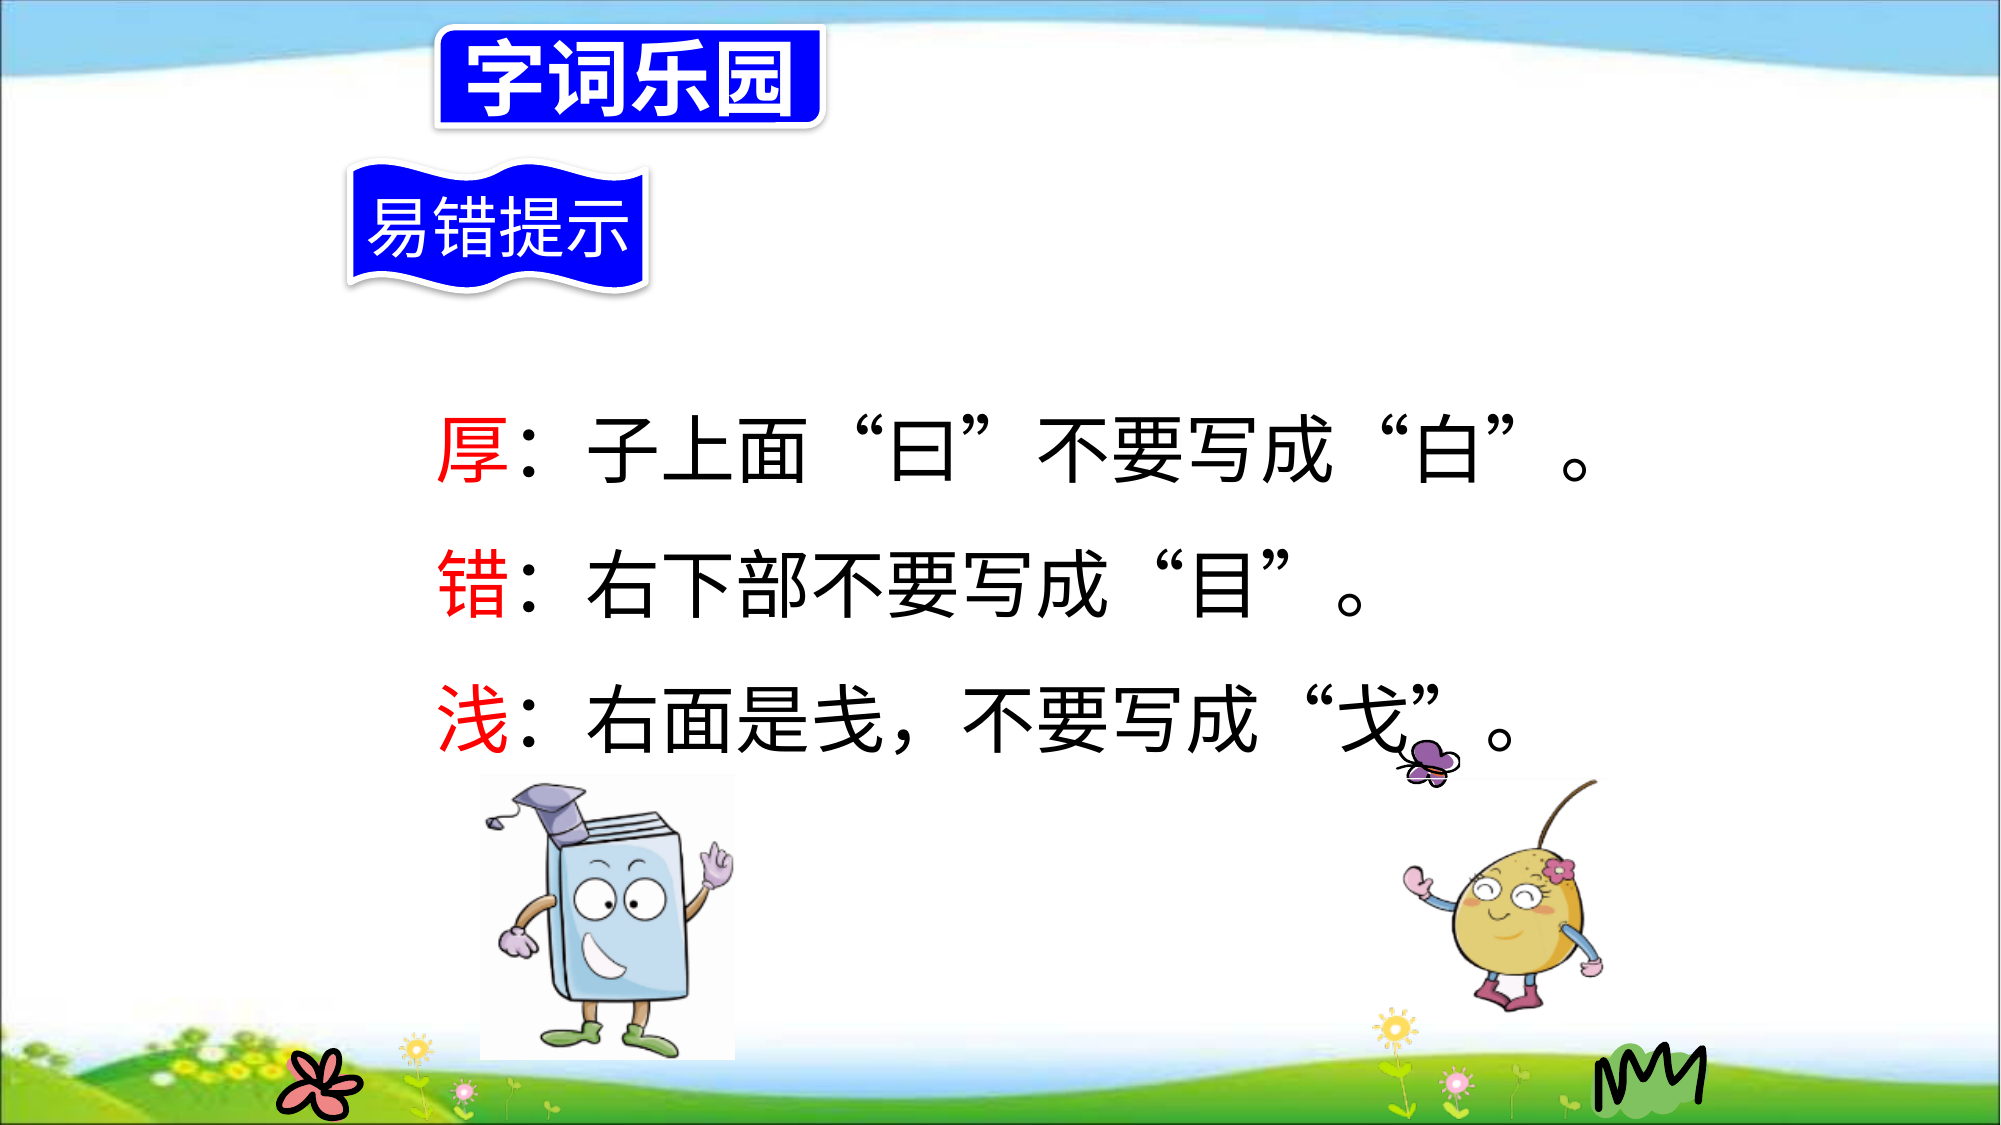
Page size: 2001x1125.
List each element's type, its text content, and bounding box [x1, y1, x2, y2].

text_box 字词乐园 [434, 24, 826, 129]
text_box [1389, 739, 1608, 1019]
text_box 易错提示 [347, 158, 649, 294]
text_box 厚：子上面“曰”不要写成“白”。 错：右下部不要写成“目”。 浅：右面是戋，不要写成“戈”。 [421, 349, 1721, 770]
picture [0, 0, 2001, 1125]
